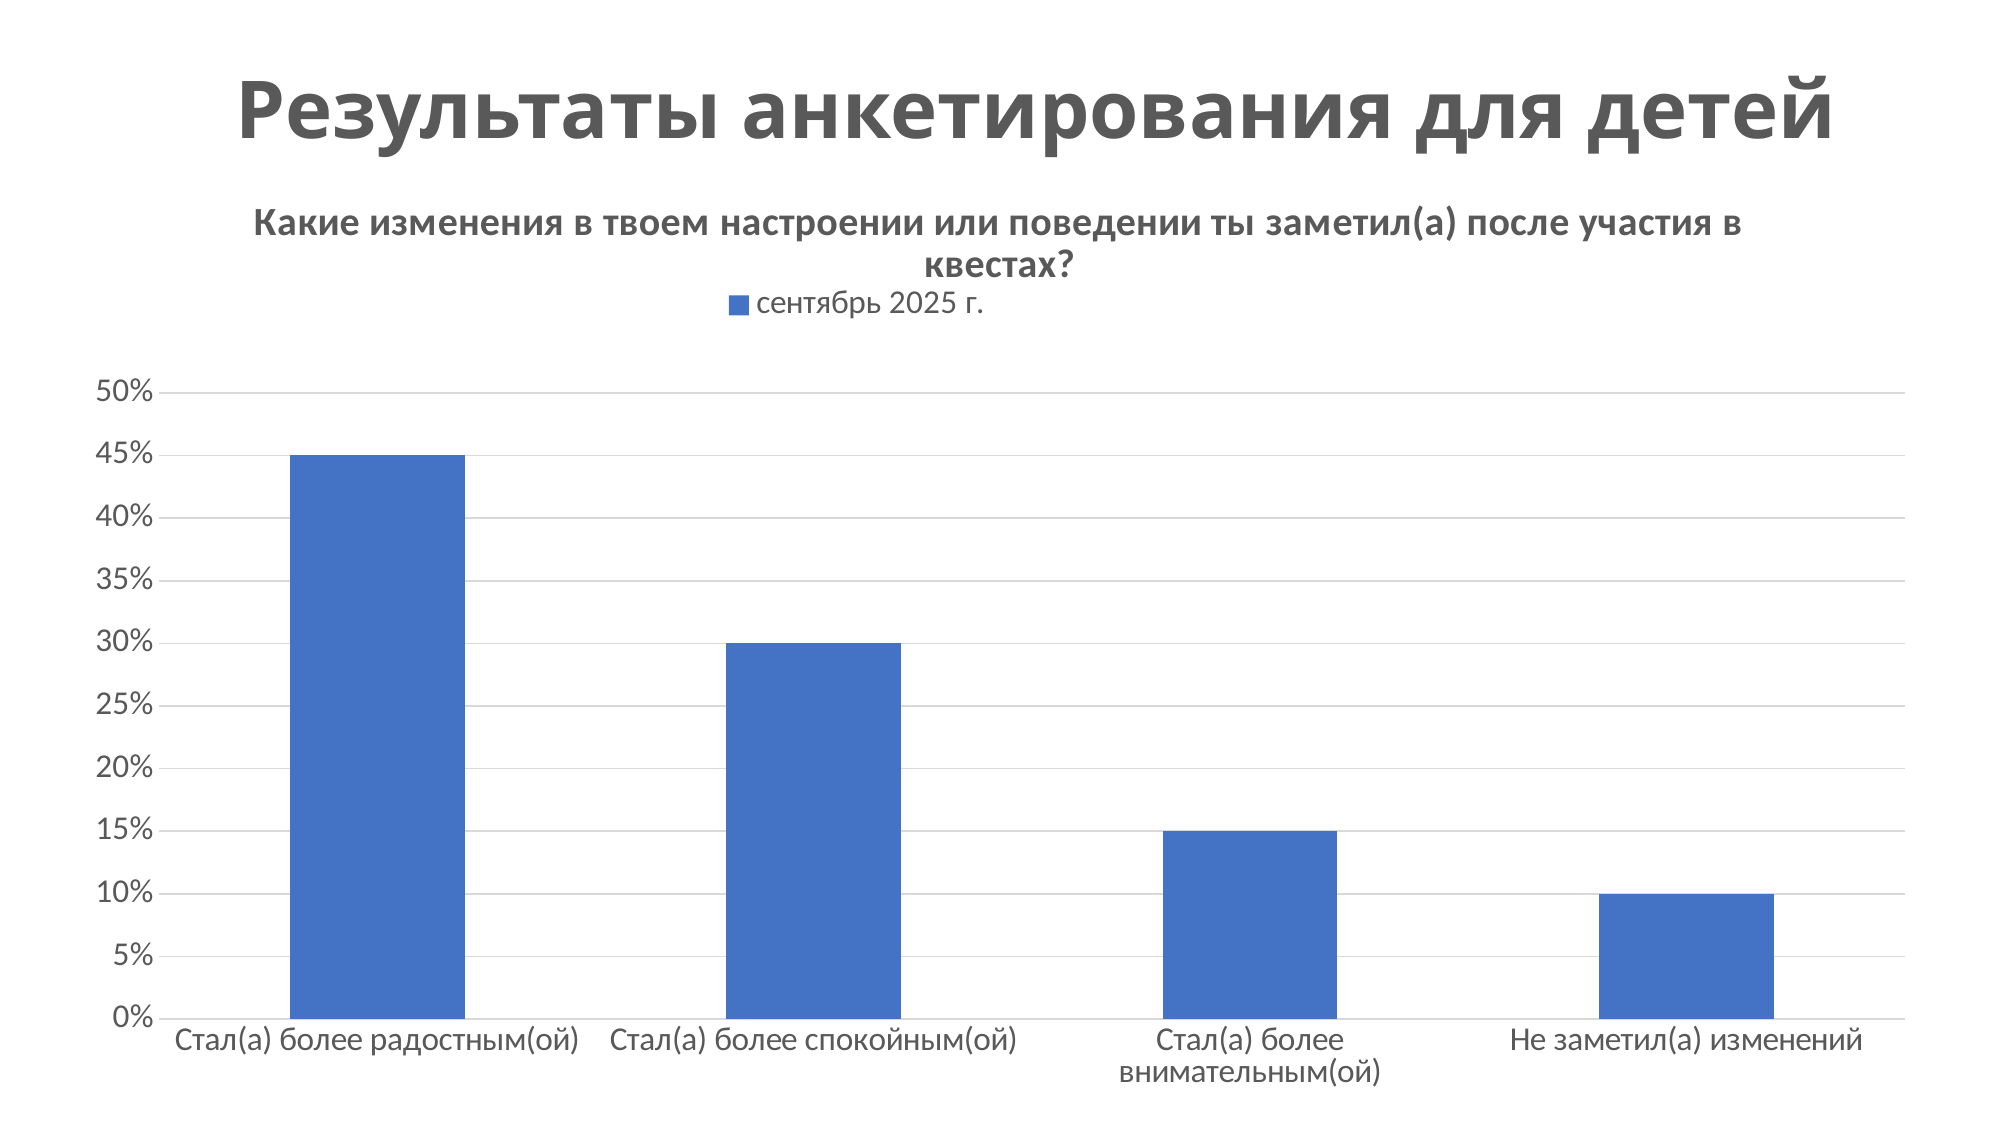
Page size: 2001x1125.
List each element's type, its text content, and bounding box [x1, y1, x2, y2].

chart [57, 165, 1943, 1110]
title Результаты анкетирования для детей [209, 59, 1863, 165]
